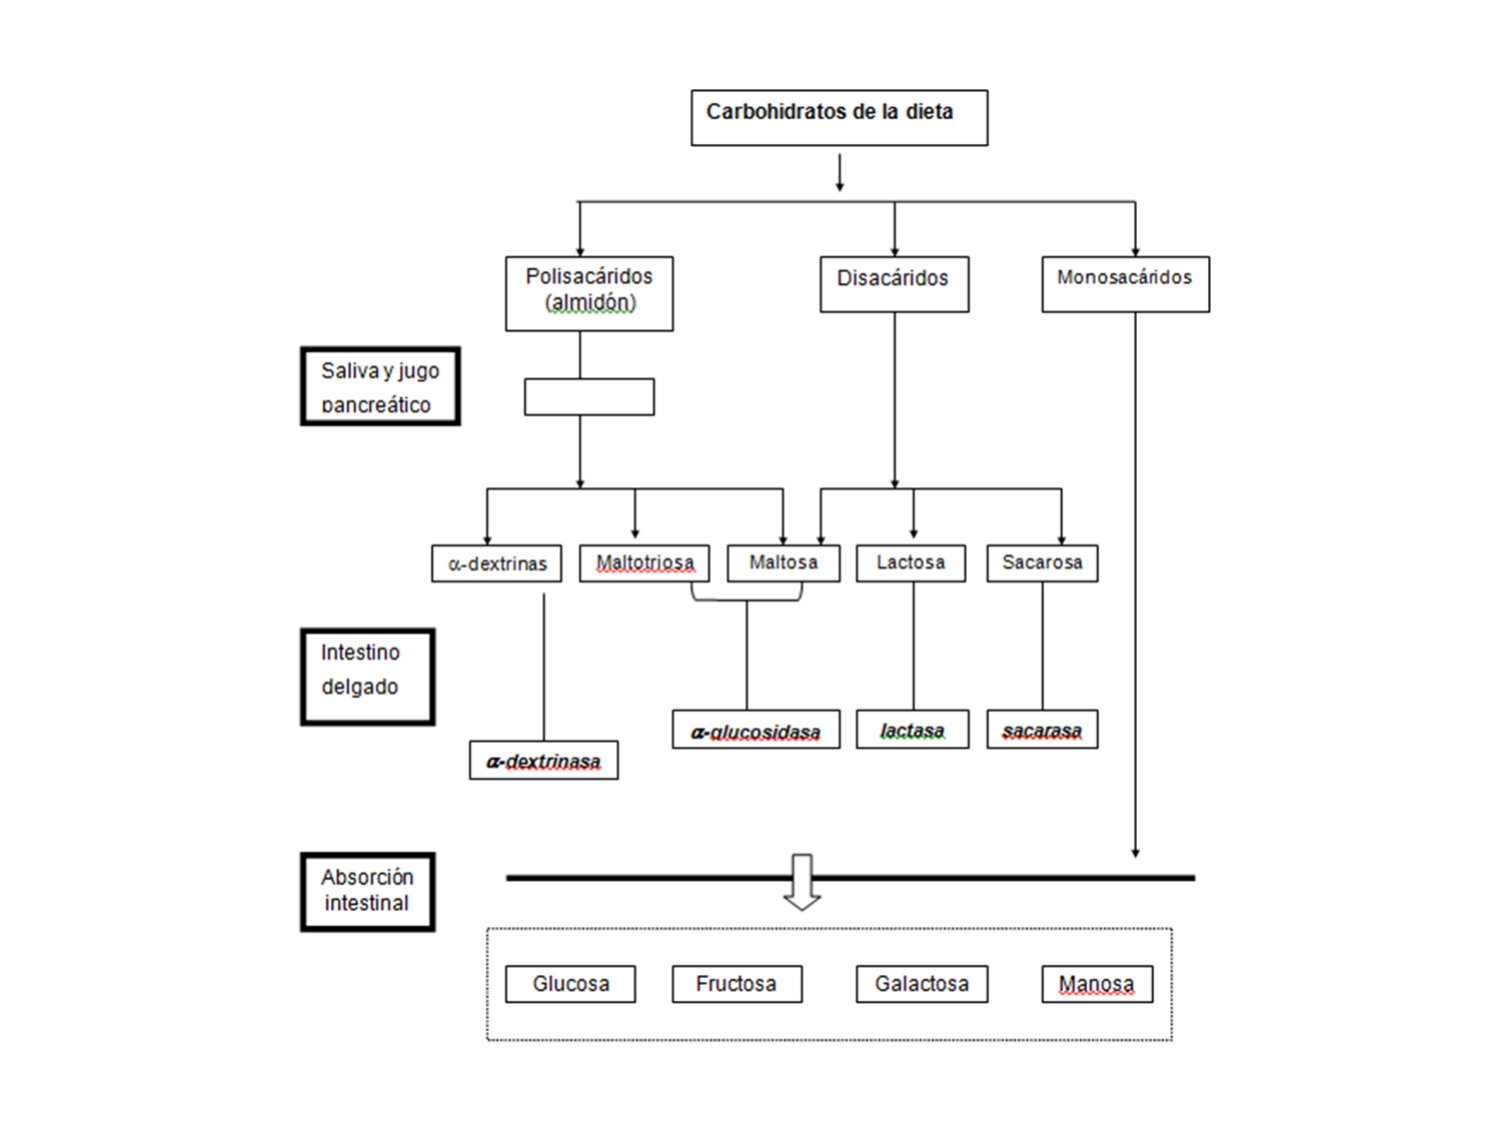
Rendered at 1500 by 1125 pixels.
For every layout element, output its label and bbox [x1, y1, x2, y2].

picture [244, 68, 1256, 1058]
